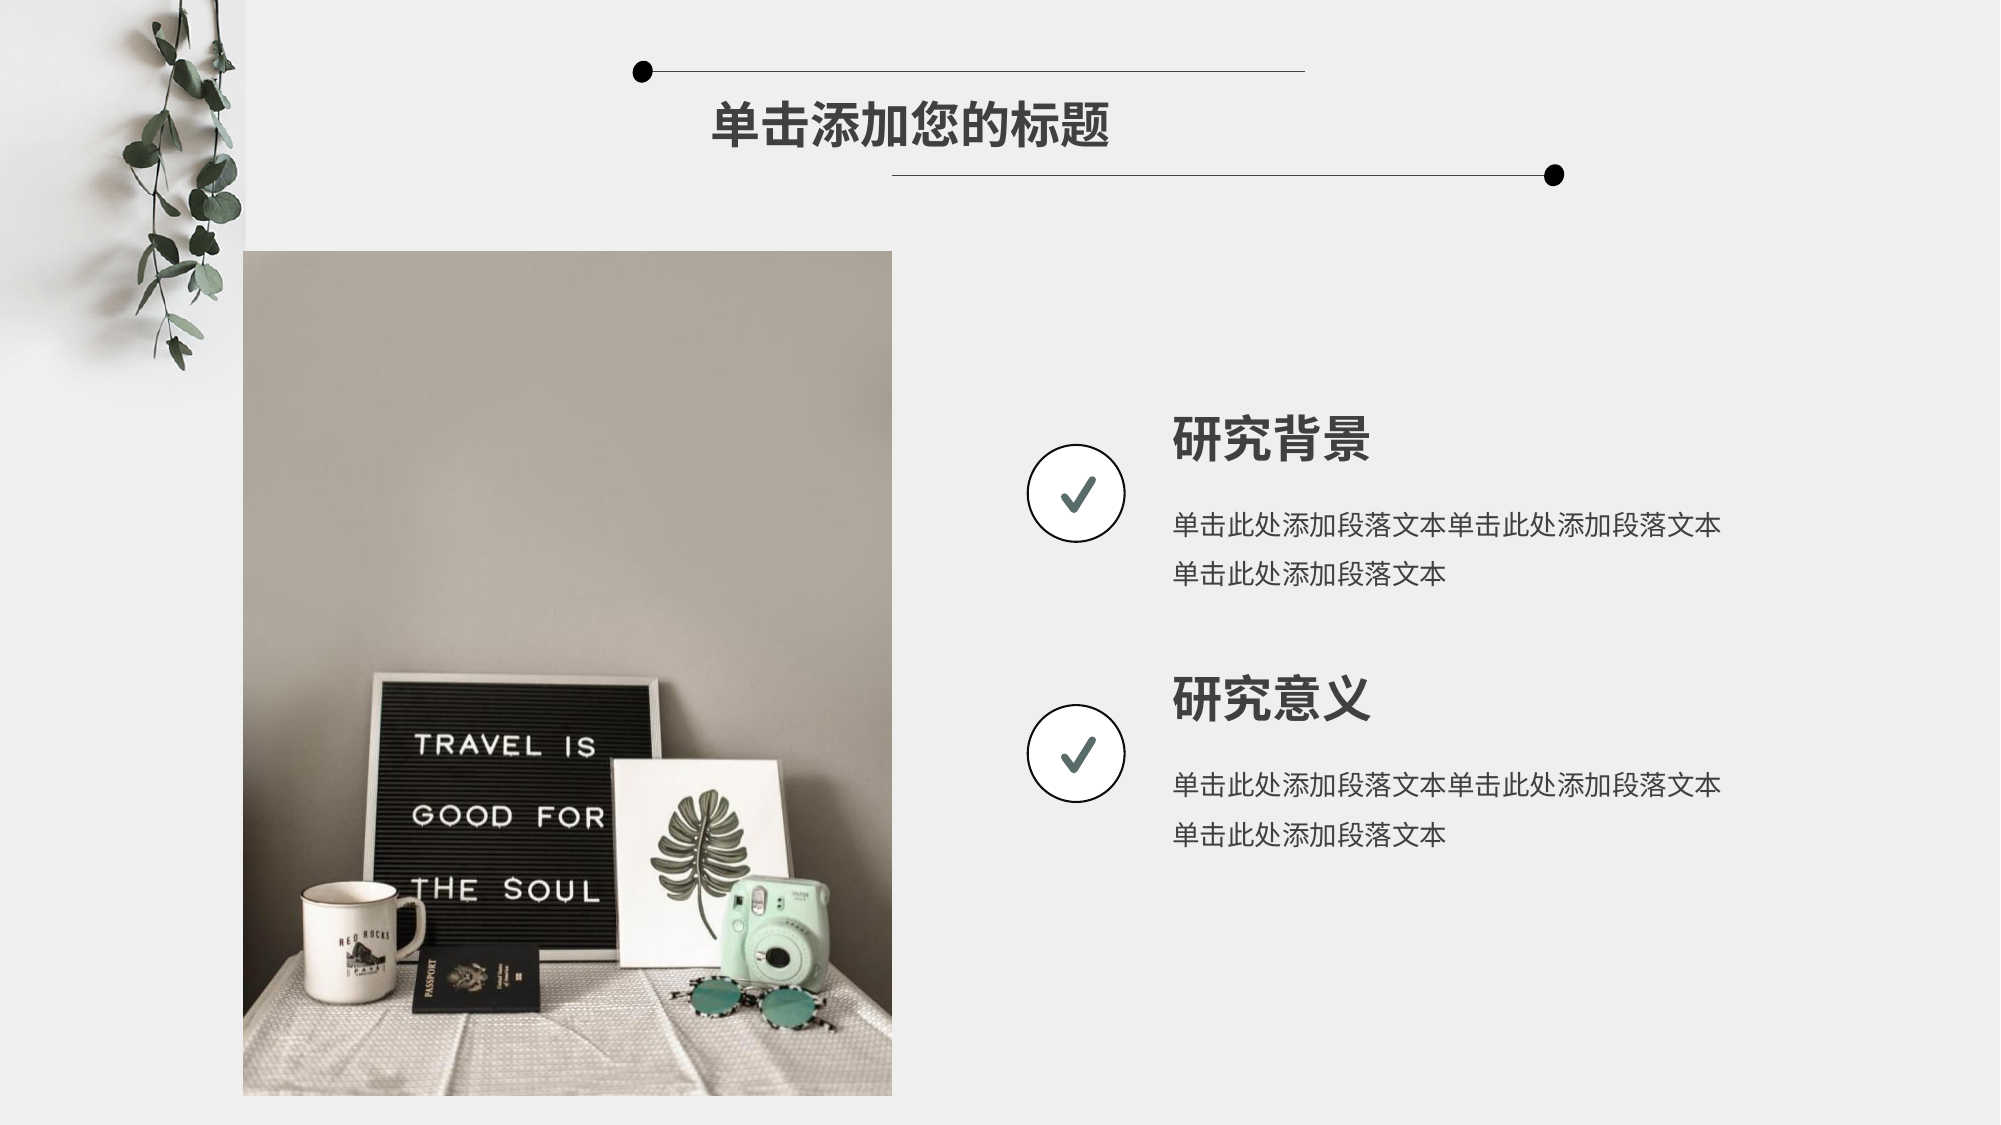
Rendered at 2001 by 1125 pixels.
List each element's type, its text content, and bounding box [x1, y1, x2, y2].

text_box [891, 164, 1564, 187]
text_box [1027, 400, 1739, 600]
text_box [632, 60, 1305, 83]
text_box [1027, 660, 1739, 860]
text_box 单击添加您的标题 [695, 85, 1348, 161]
picture [0, 0, 892, 1096]
